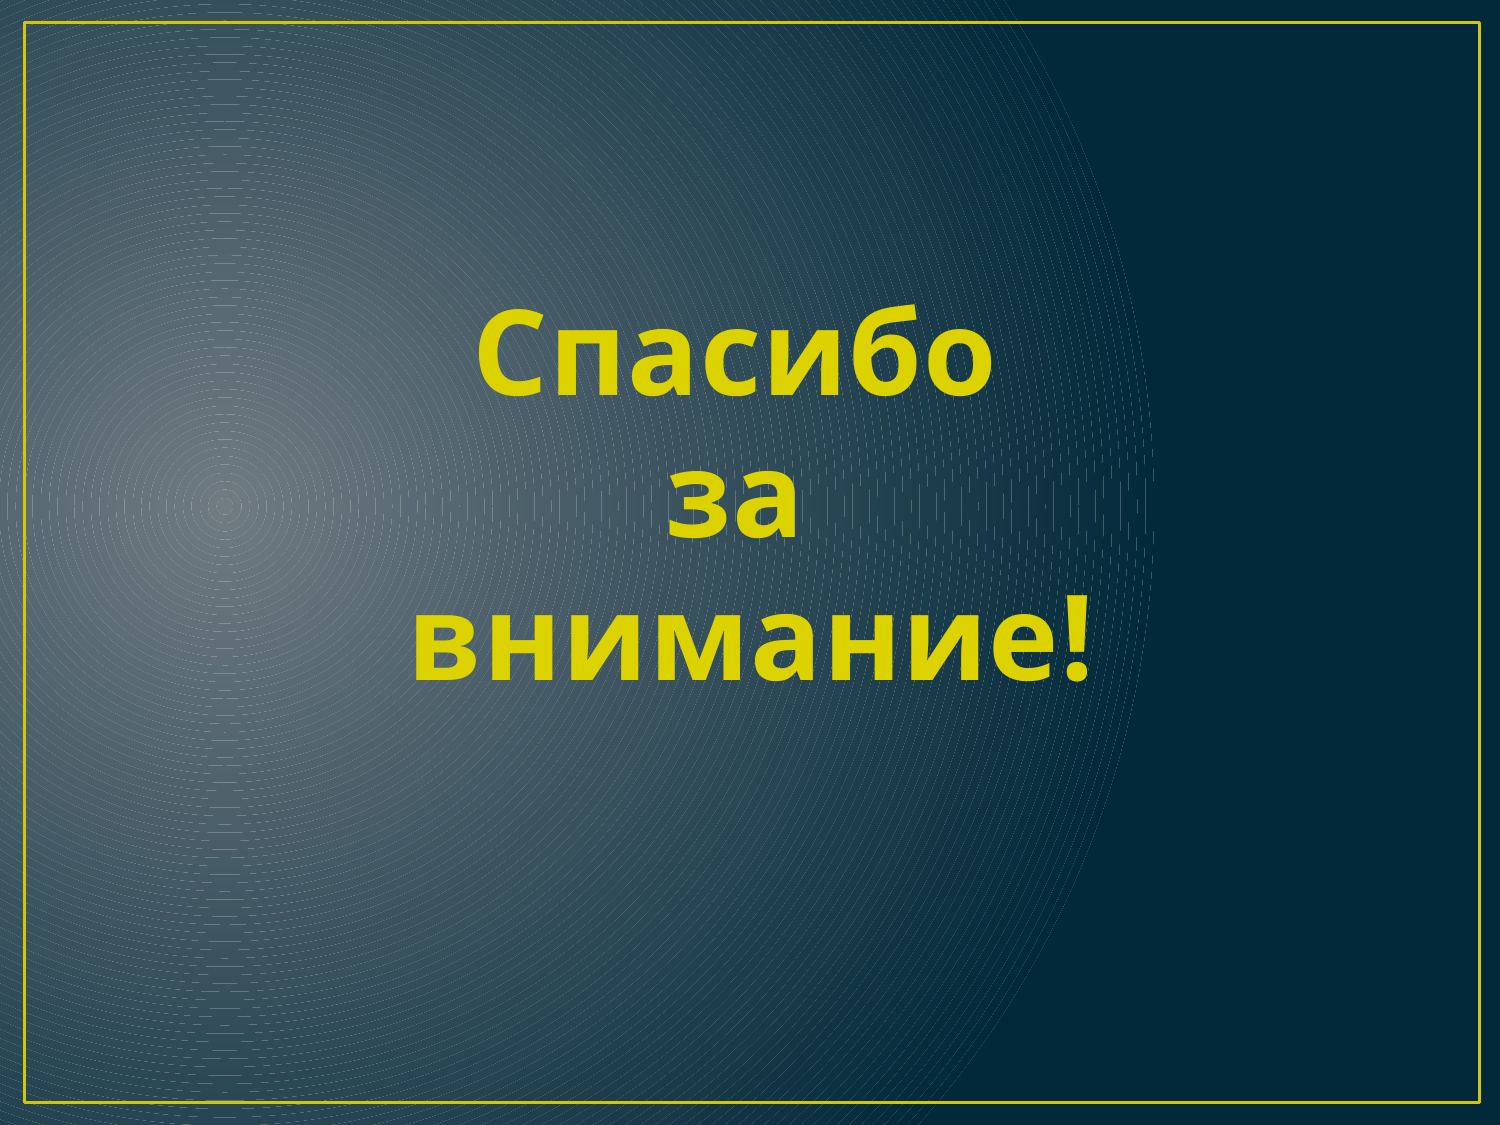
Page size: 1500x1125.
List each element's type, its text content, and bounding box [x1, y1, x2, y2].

title Спасибо за внимание! [76, 267, 1427, 798]
